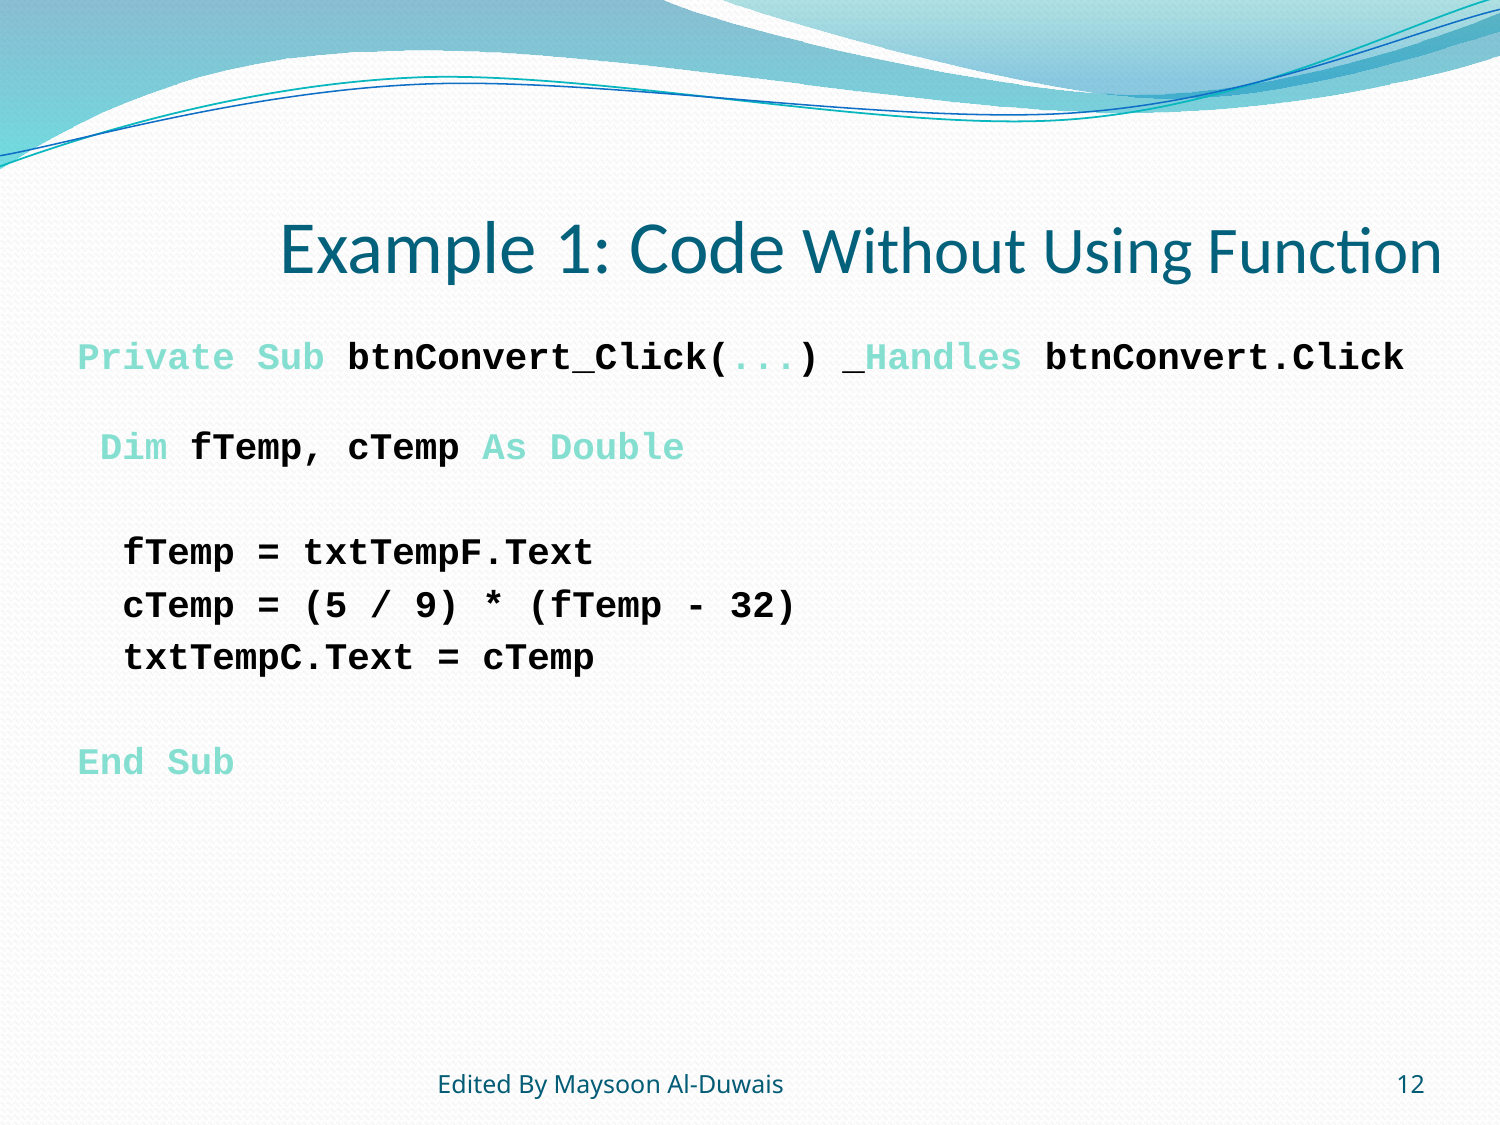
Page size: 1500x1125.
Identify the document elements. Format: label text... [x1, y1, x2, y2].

footer Edited By Maysoon Al-Duwais [437, 1042, 988, 1103]
title Example 1: Code Without Using Function [162, 101, 1500, 289]
slide_number 12 [1299, 1042, 1425, 1103]
list Private Sub btnConvert_Click(...) _Handles btnConvert.Click Dim fTemp, cTemp As Double fTemp = txtTempF.Text cTemp = (5 / 9) * (fTemp - 32) txtTempC.Text = cTemp End Sub [62, 324, 1469, 1006]
